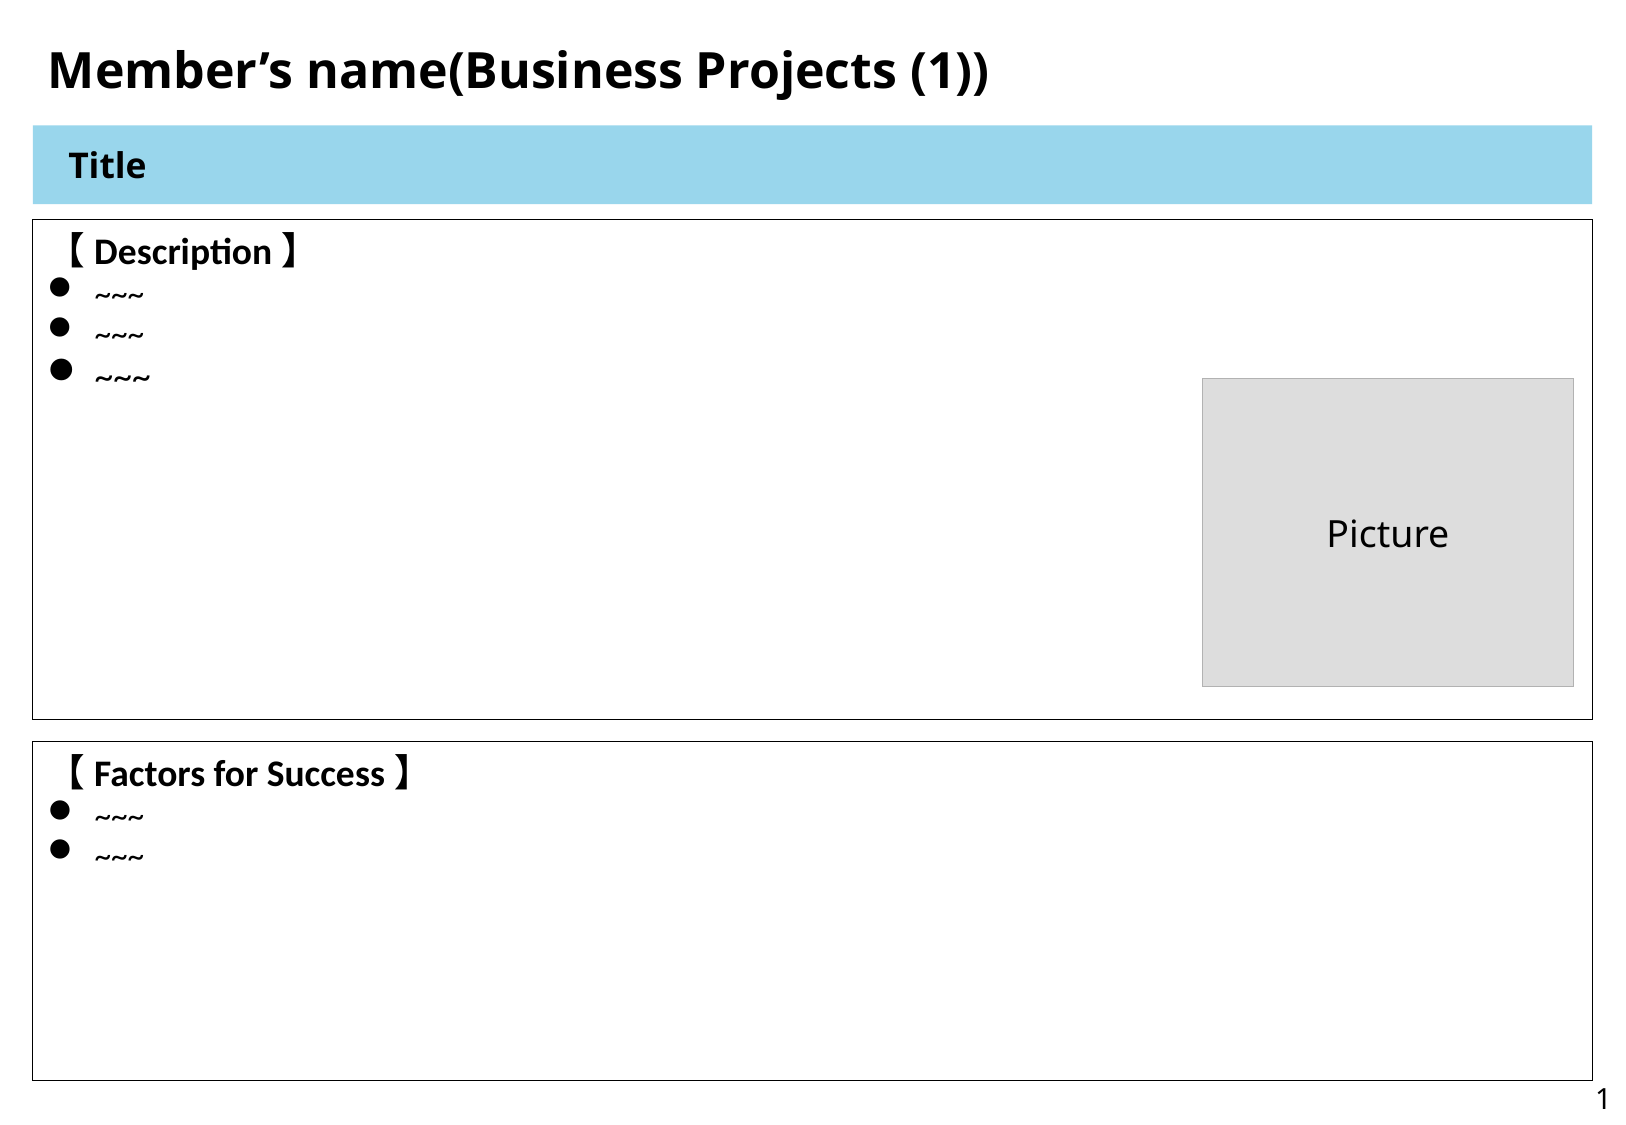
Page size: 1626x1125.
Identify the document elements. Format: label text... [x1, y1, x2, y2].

text_box Picture [1202, 378, 1574, 687]
text_box 【Description】 ~~~ ~~~ ~~~ [32, 219, 1593, 720]
slide_number 0 [1247, 1070, 1625, 1125]
list Title [32, 125, 1593, 205]
title Member’s name(Business Projects (1)) [32, 30, 1593, 107]
text_box 【Factors for Success】 ~~~ ~~~ [32, 741, 1593, 1081]
